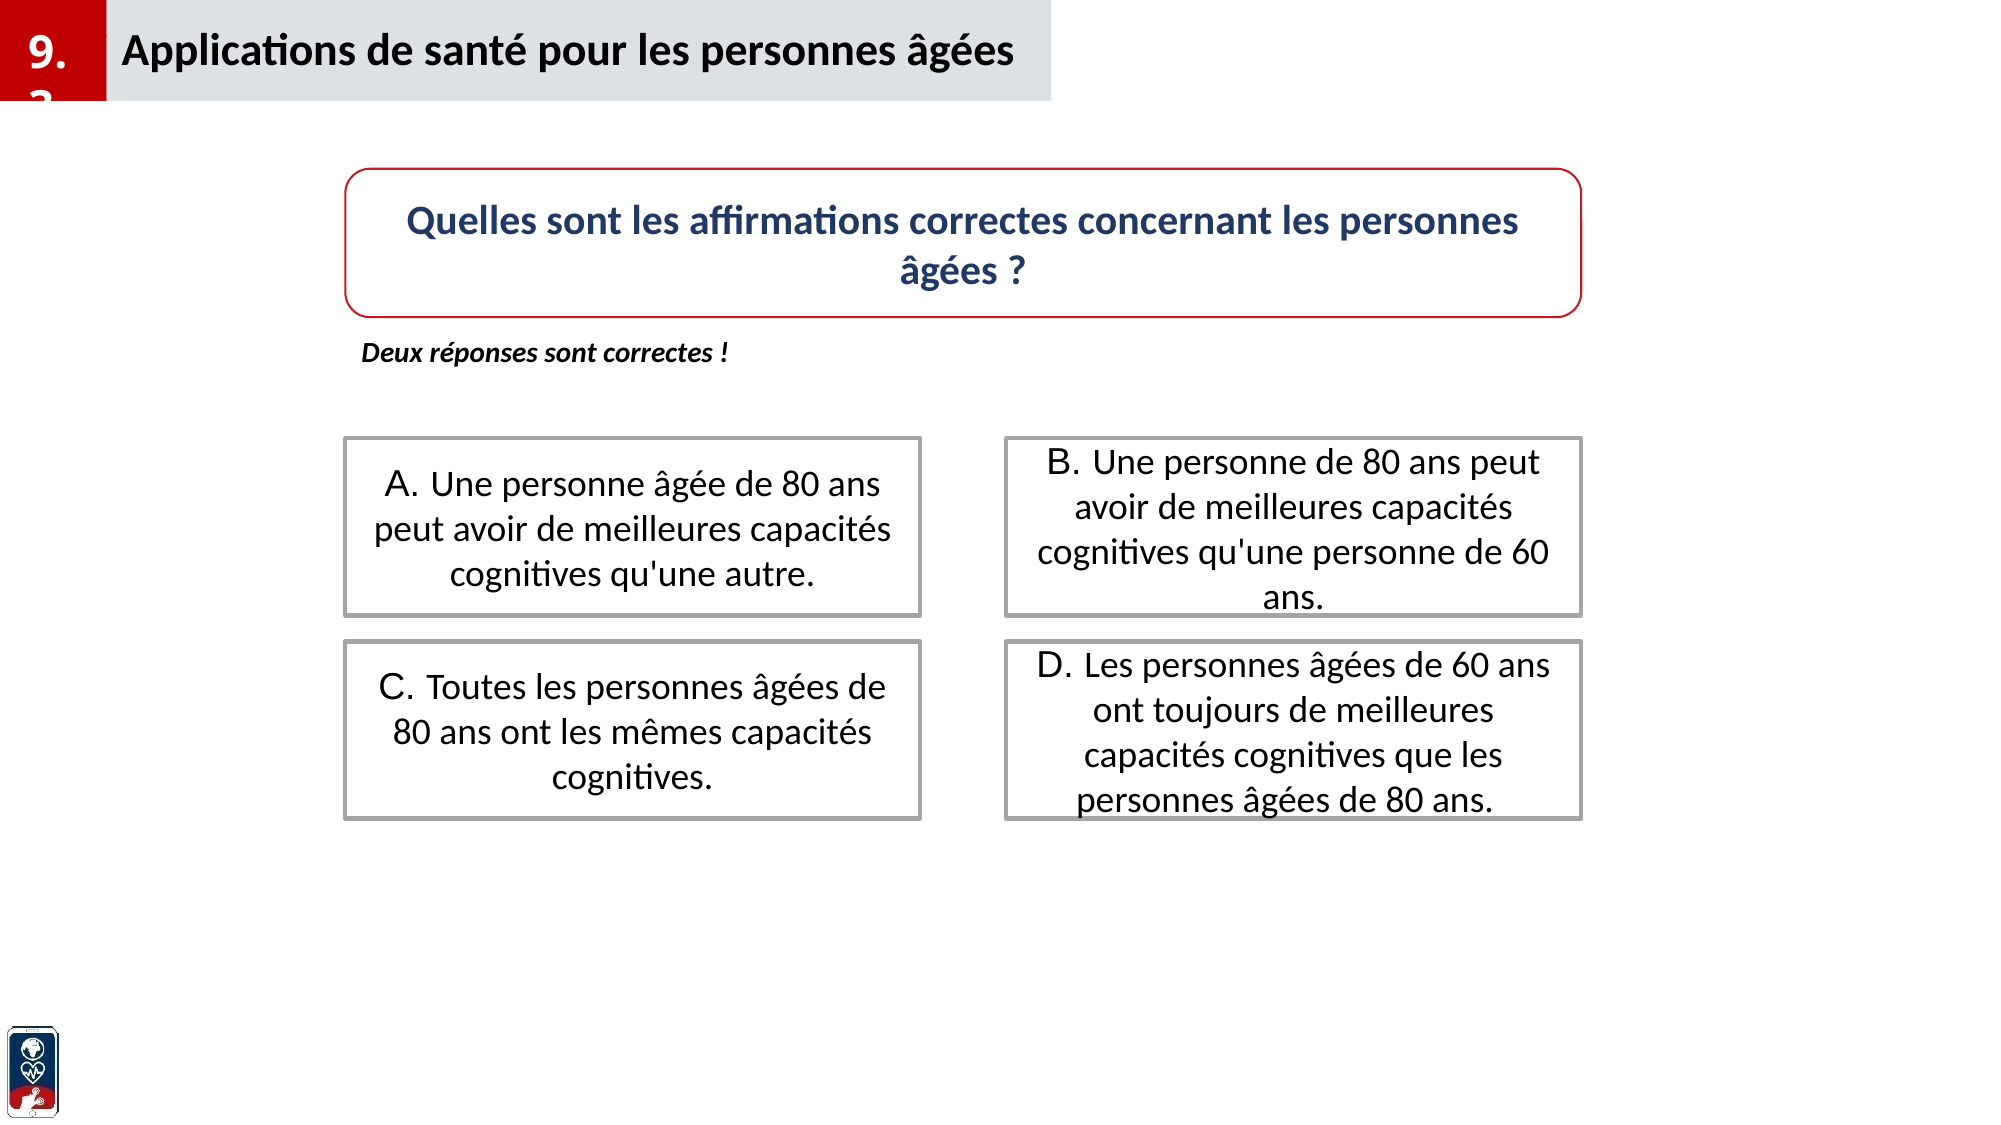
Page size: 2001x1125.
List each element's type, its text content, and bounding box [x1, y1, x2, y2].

text_box A. Une personne âgée de 80 ans peut avoir de meilleures capacités cognitives qu'une autre. [343, 436, 922, 618]
picture [7, 1026, 59, 1118]
text_box Applications de santé pour les personnes âgées [106, 0, 1052, 101]
text_box D. Les personnes âgées de 60 ans ont toujours de meilleures capacités cognitives que les personnes âgées de 80 ans. [1004, 639, 1583, 821]
text_box [0, 0, 106, 101]
text_box 9.3 [13, 15, 107, 86]
text_box C. Toutes les personnes âgées de 80 ans ont les mêmes capacités cognitives. [343, 639, 922, 821]
text_box Quelles sont les affirmations correctes concernant les personnes âgées ? [345, 168, 1582, 318]
text_box B. Une personne de 80 ans peut avoir de meilleures capacités cognitives qu'une personne de 60 ans. [1004, 436, 1583, 618]
text_box Deux réponses sont correctes ! [346, 325, 888, 376]
